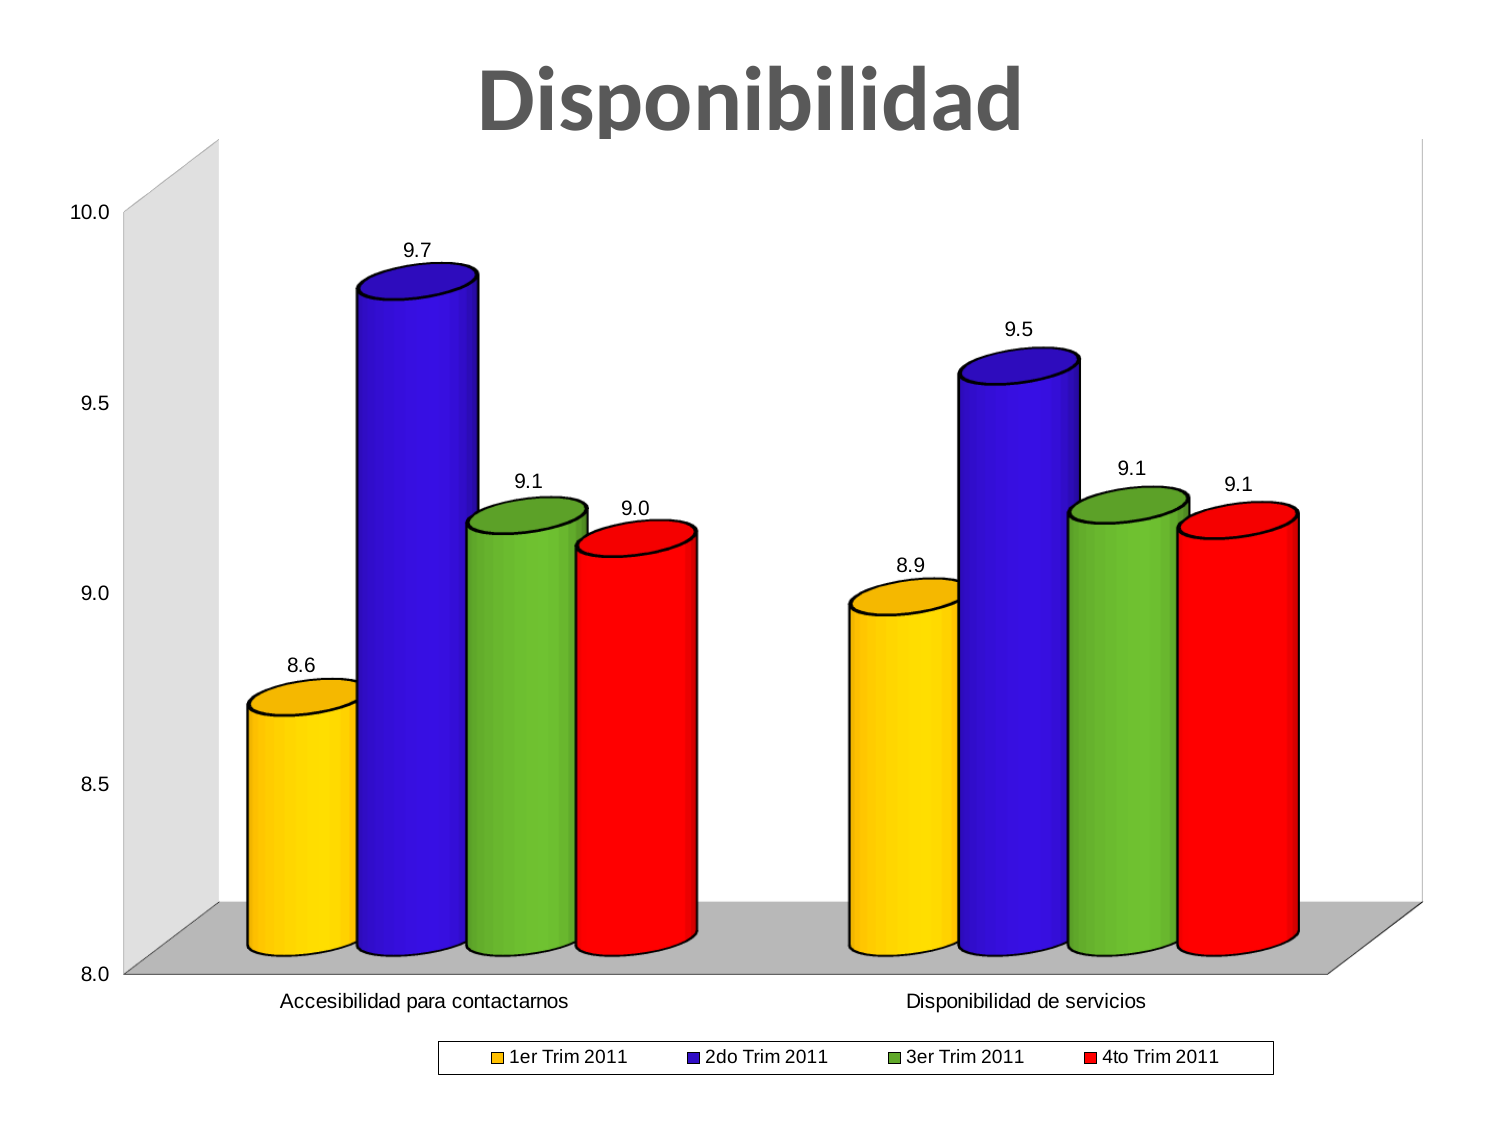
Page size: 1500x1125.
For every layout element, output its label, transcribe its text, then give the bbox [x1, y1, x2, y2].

chart [41, 125, 1450, 1084]
title Disponibilidad [76, 0, 1427, 124]
